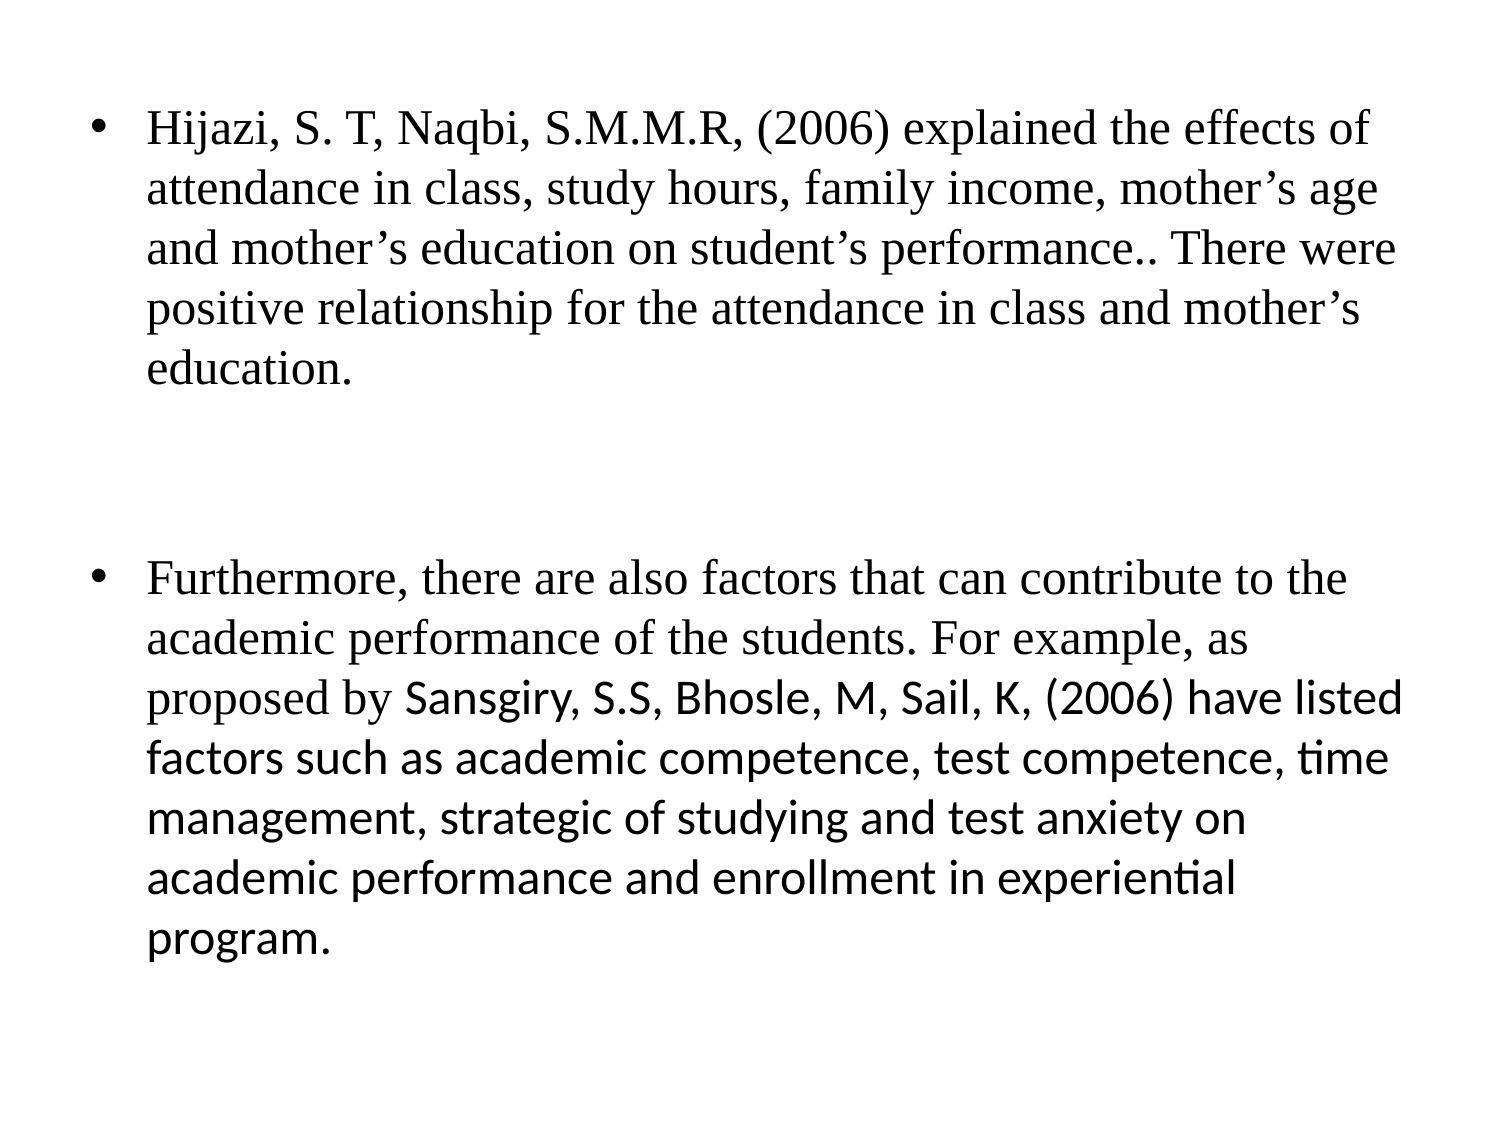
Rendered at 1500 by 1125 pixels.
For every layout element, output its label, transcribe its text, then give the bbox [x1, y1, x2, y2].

list Hijazi, S. T, Naqbi, S.M.M.R, (2006) explained the effects of attendance in class, study hours, family income, mother’s age and mother’s education on student’s performance.. There were positive relationship for the attendance in class and mother’s education. Furthermore, there are also factors that can contribute to the academic performance of the students. For example, as proposed by Sansgiry, S.S, Bhosle, M, Sail, K, (2006) have listed factors such as academic competence, test competence, time management, strategic of studying and test anxiety on academic performance and enrollment in experiential program. [75, 87, 1425, 988]
